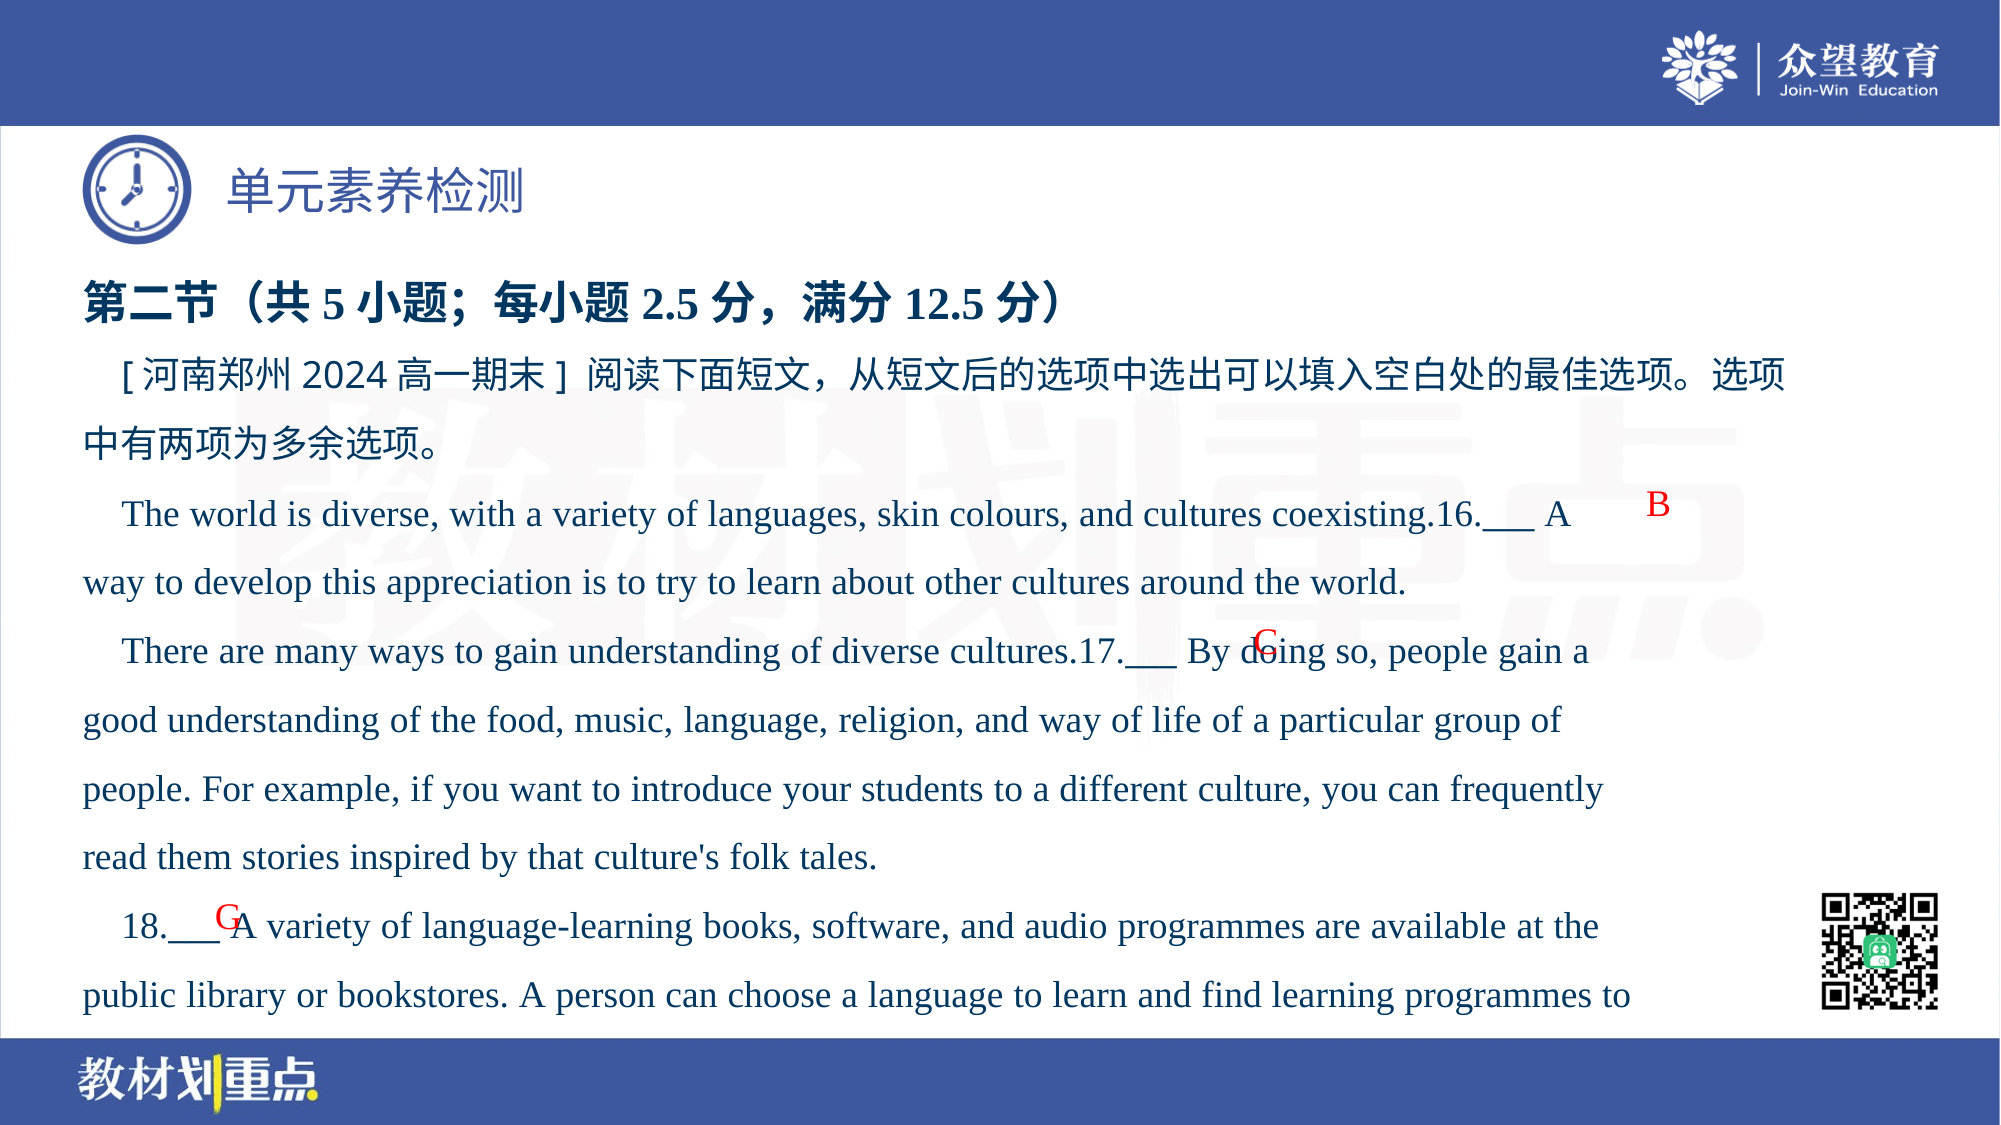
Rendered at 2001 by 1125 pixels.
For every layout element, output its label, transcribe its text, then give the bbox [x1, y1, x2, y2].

picture [0, 0, 2000, 1125]
text_box 第二节（共5小题；每小题2.5分，满分12.5分） [82, 247, 1817, 327]
text_box C [1239, 597, 1292, 656]
text_box B [1632, 459, 1685, 518]
text_box G [201, 872, 256, 931]
text_box [河南郑州2024高一期末] 阅读下面短文，从短文后的选项中选出可以填入空白处的最佳选项。选项 中有两项为多余选项。 The world is diverse, with a variety of languages, skin colours, and cultures coexisting.16.___ A way to develop this appreciation is to try to learn about other cultures around the world. There are many ways to gain understanding of diverse cultures.17.___ By doing so, people gain a good understanding of the food, music, language, religion, and way of life of a particular group of people. For example, if you want to introduce your students to a different culture, you can frequently read them stories inspired by that culture's folk tales. 18.___ A variety of language-learning books, software, and audio programmes are available at the public library or bookstores. A person can choose a language to learn and find learning programmes to [82, 327, 1817, 1015]
